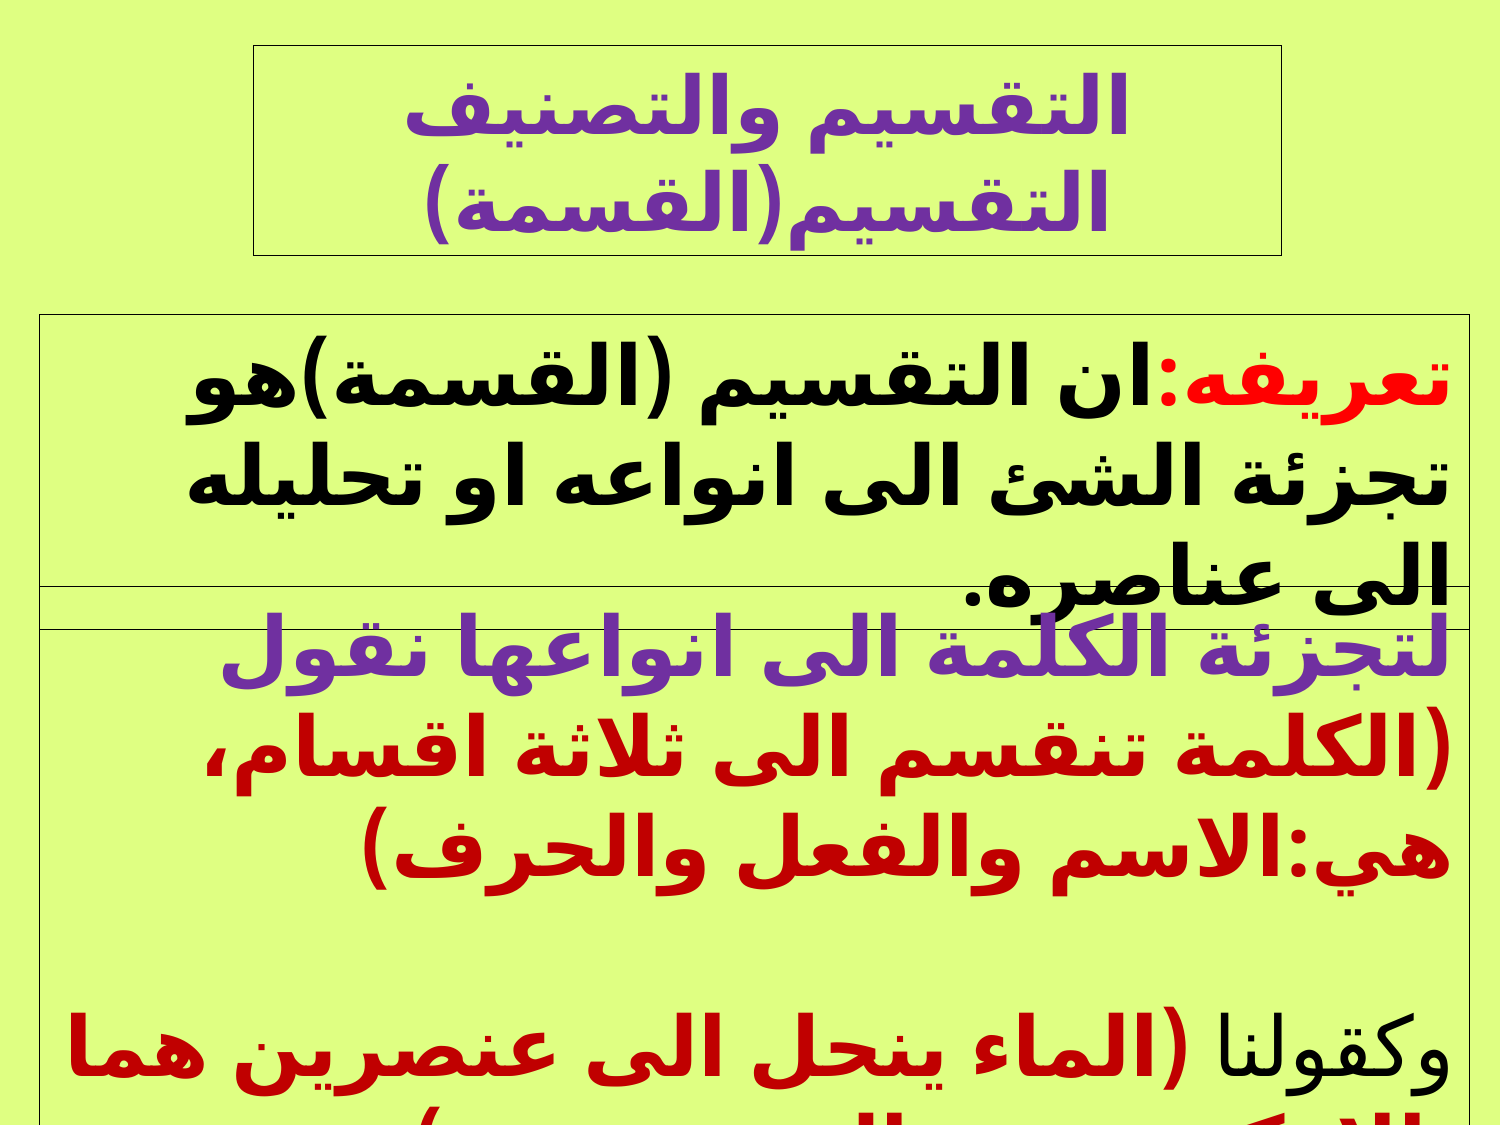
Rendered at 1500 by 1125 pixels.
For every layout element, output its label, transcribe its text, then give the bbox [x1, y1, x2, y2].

text_box تعريفه:ان التقسيم (القسمة)هو تجزئة الشئ الى انواعه او تحليله الى عناصره. [39, 314, 1470, 586]
title التقسيم والتصنيف التقسيم(القسمة) [253, 45, 1282, 256]
text_box لتجزئة الكلمة الى انواعها نقول (الكلمة تنقسم الى ثلاثة اقسام، هي:الاسم والفعل والحرف) وكقولنا (الماء ينحل الى عنصرين هما :الاوكسجين والهيدروجين) [39, 586, 1470, 1125]
